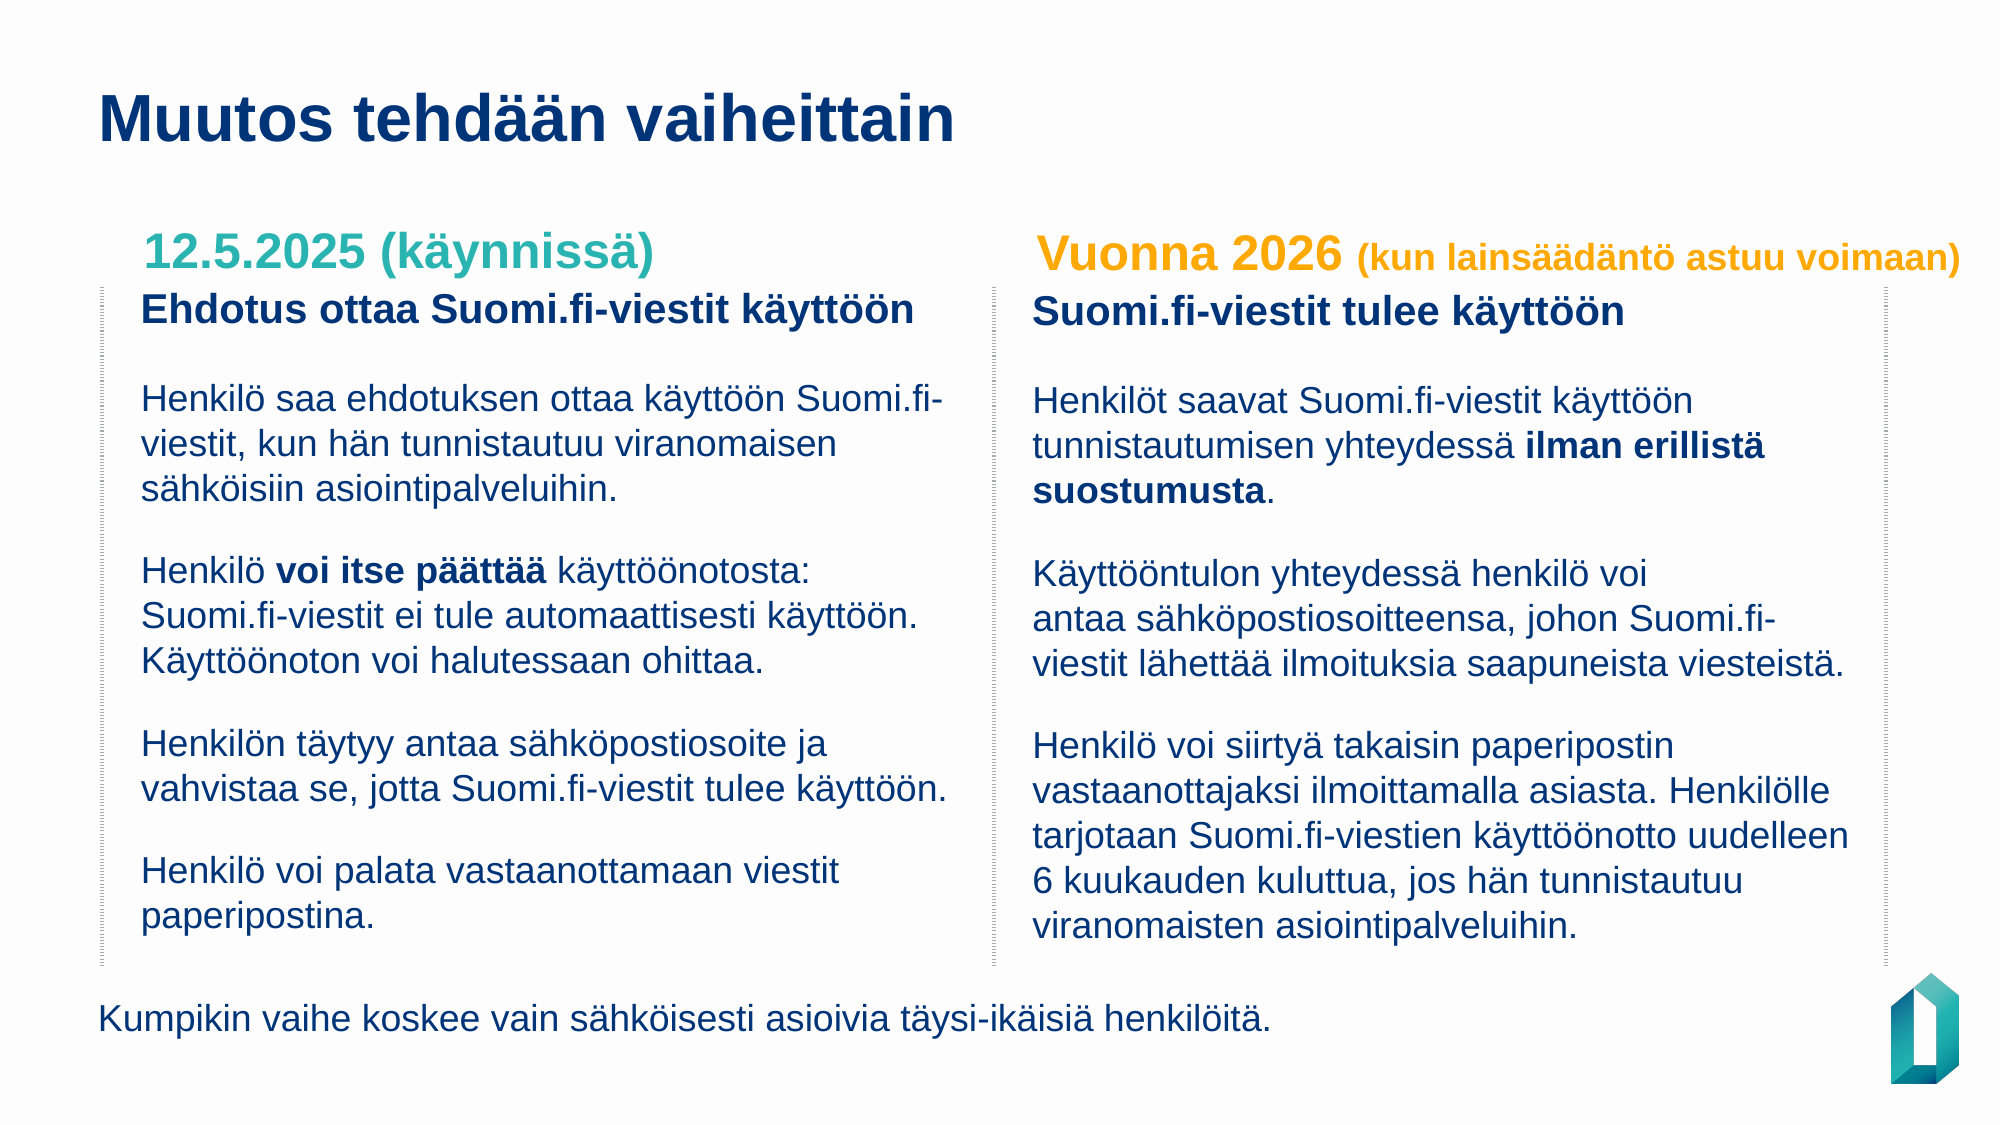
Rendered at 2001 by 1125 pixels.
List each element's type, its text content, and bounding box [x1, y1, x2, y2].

table_header [102, 287, 994, 965]
title Muutos tehdään vaiheittain [83, 37, 1886, 163]
text_box Ehdotus ottaa Suomi.fi-viestit käyttöön [125, 274, 941, 333]
text_box Kumpikin vaihe koskee vain sähköisesti asioivia täysi-ikäisiä henkilöitä. [83, 986, 1466, 1046]
picture [1891, 973, 1959, 1084]
text_box Suomi.fi-viestit tulee käyttöön [1017, 276, 1833, 335]
table_header [994, 287, 1886, 965]
text_box Henkilöt saavat Suomi.fi-viestit käyttöön tunnistautumisen yhteydessä ilman erillistä suostumusta. Käyttööntulon yhteydessä henkilö voi antaa sähköpostiosoitteensa, johon Suomi.fi-viestit lähettää ilmoituksia saapuneista viesteistä. Henkilö voi siirtyä takaisin paperipostin vastaanottajaksi ilmoittamalla asiasta. Henkilölle tarjotaan Suomi.fi-viestien käyttöönotto uudelleen 6 kuukauden kuluttua, jos hän tunnistautuu viranomaisten asiointipalveluihin. [1017, 368, 1874, 901]
text_box 12.5.2025 (käynnissä) [128, 210, 670, 274]
text_box Vuonna 2026 (kun lainsäädäntö astuu voimaan) [1021, 213, 1977, 288]
text_box Henkilö saa ehdotuksen ottaa käyttöön Suomi.fi-viestit, kun hän tunnistautuu viranomaisen sähköisiin asiointipalveluihin. Henkilö voi itse päättää käyttöönotosta: Suomi.fi-viestit ei tule automaattisesti käyttöön. Käyttöönoton voi halutessaan ohittaa. Henkilön täytyy antaa sähköpostiosoite ja vahvistaa se, jotta Suomi.fi-viestit tulee käyttöön. Henkilö voi palata vastaanottamaan viestit paperipostina. [125, 366, 965, 898]
